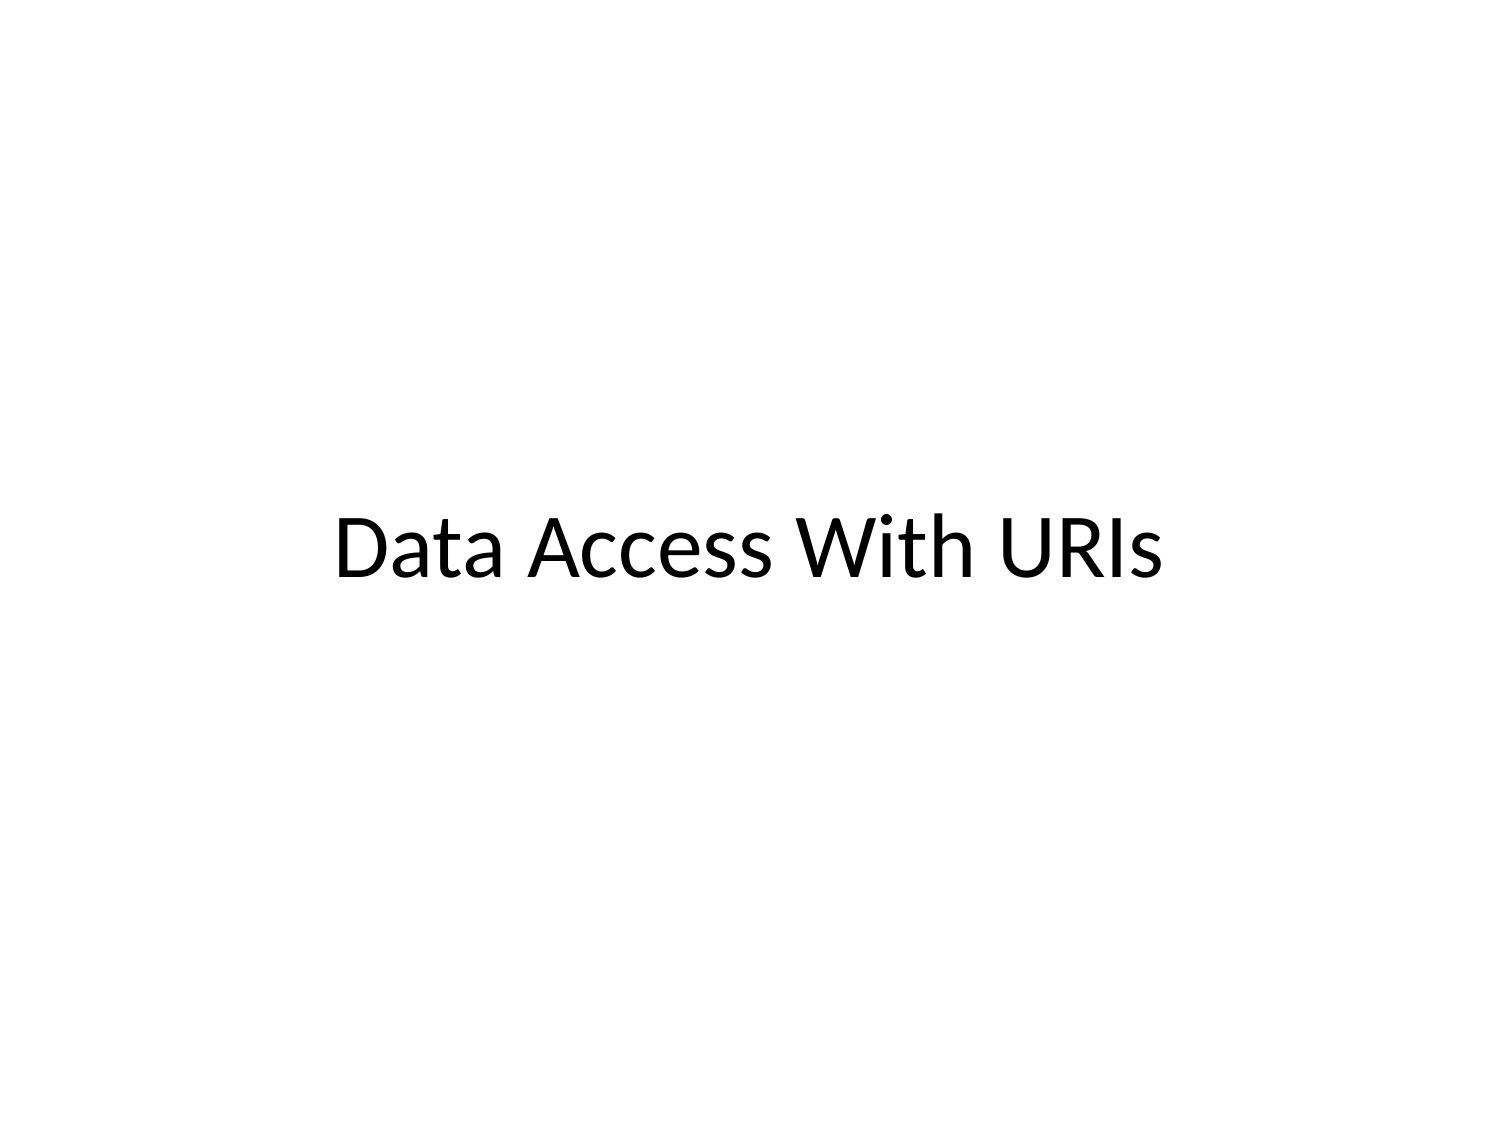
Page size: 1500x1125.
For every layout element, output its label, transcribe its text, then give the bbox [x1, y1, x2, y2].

title Data Access With URIs [75, 45, 1425, 1038]
